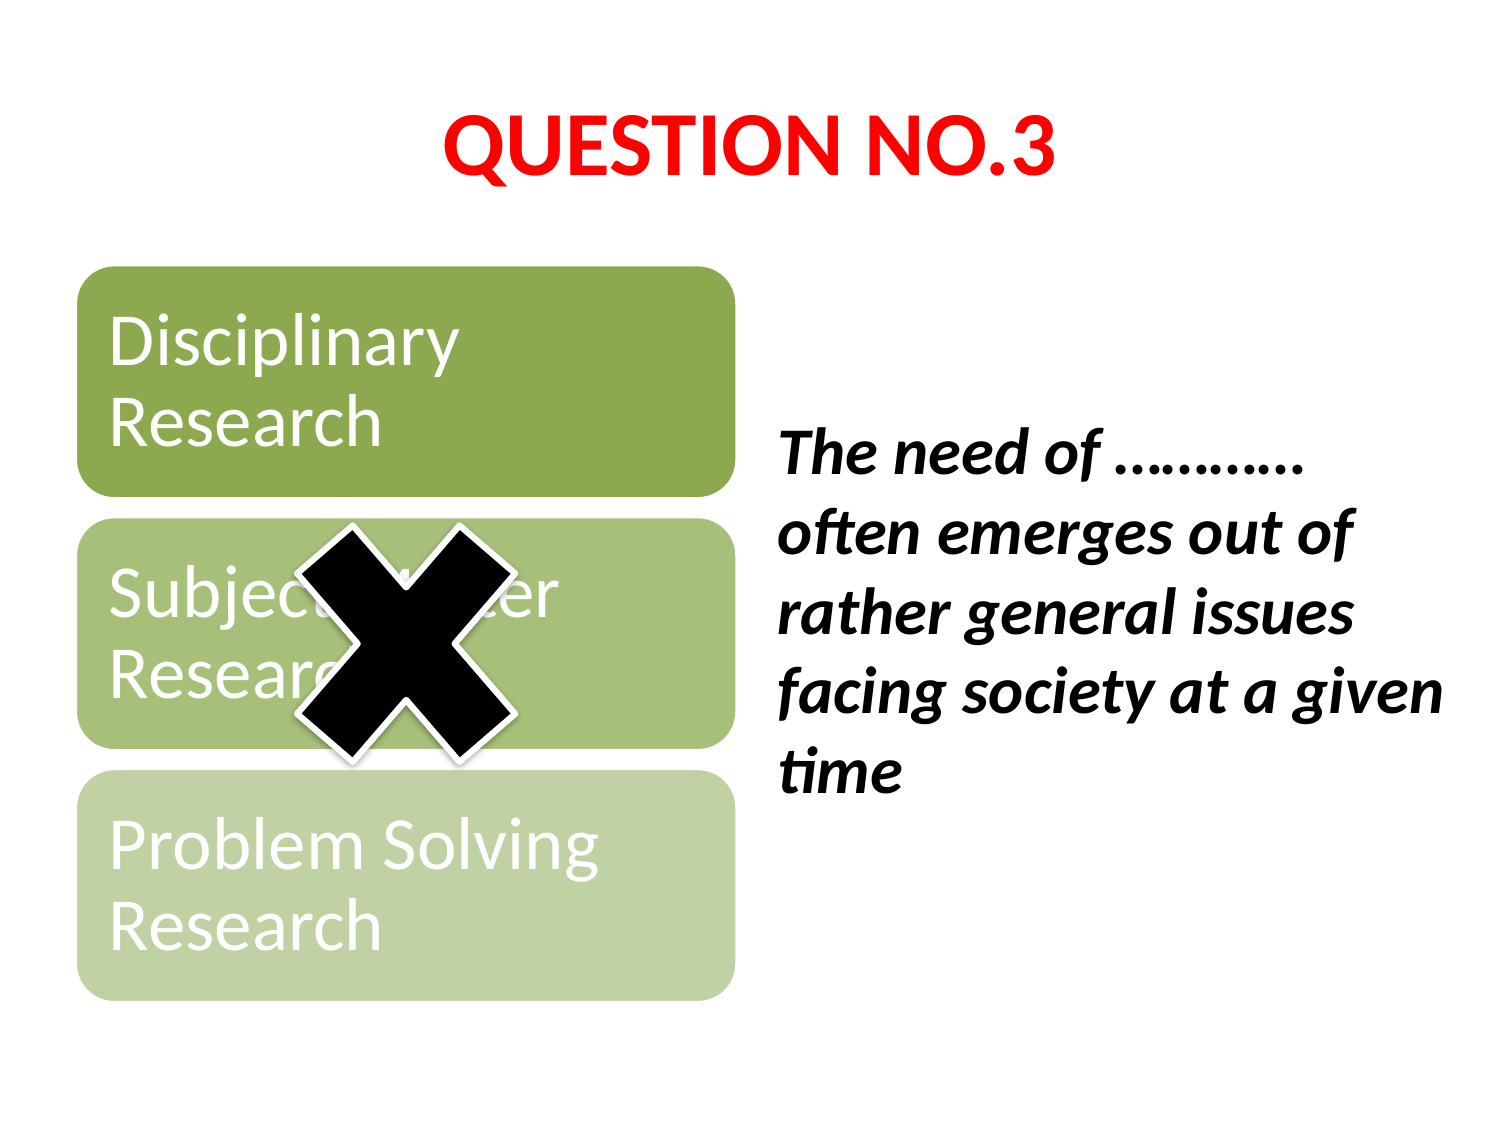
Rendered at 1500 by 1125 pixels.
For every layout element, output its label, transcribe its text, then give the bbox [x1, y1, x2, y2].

list The need of ………… often emerges out of rather general issues facing society at a given time [762, 399, 1476, 863]
title QUESTION NO.3 [74, 44, 1426, 233]
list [74, 262, 738, 1006]
